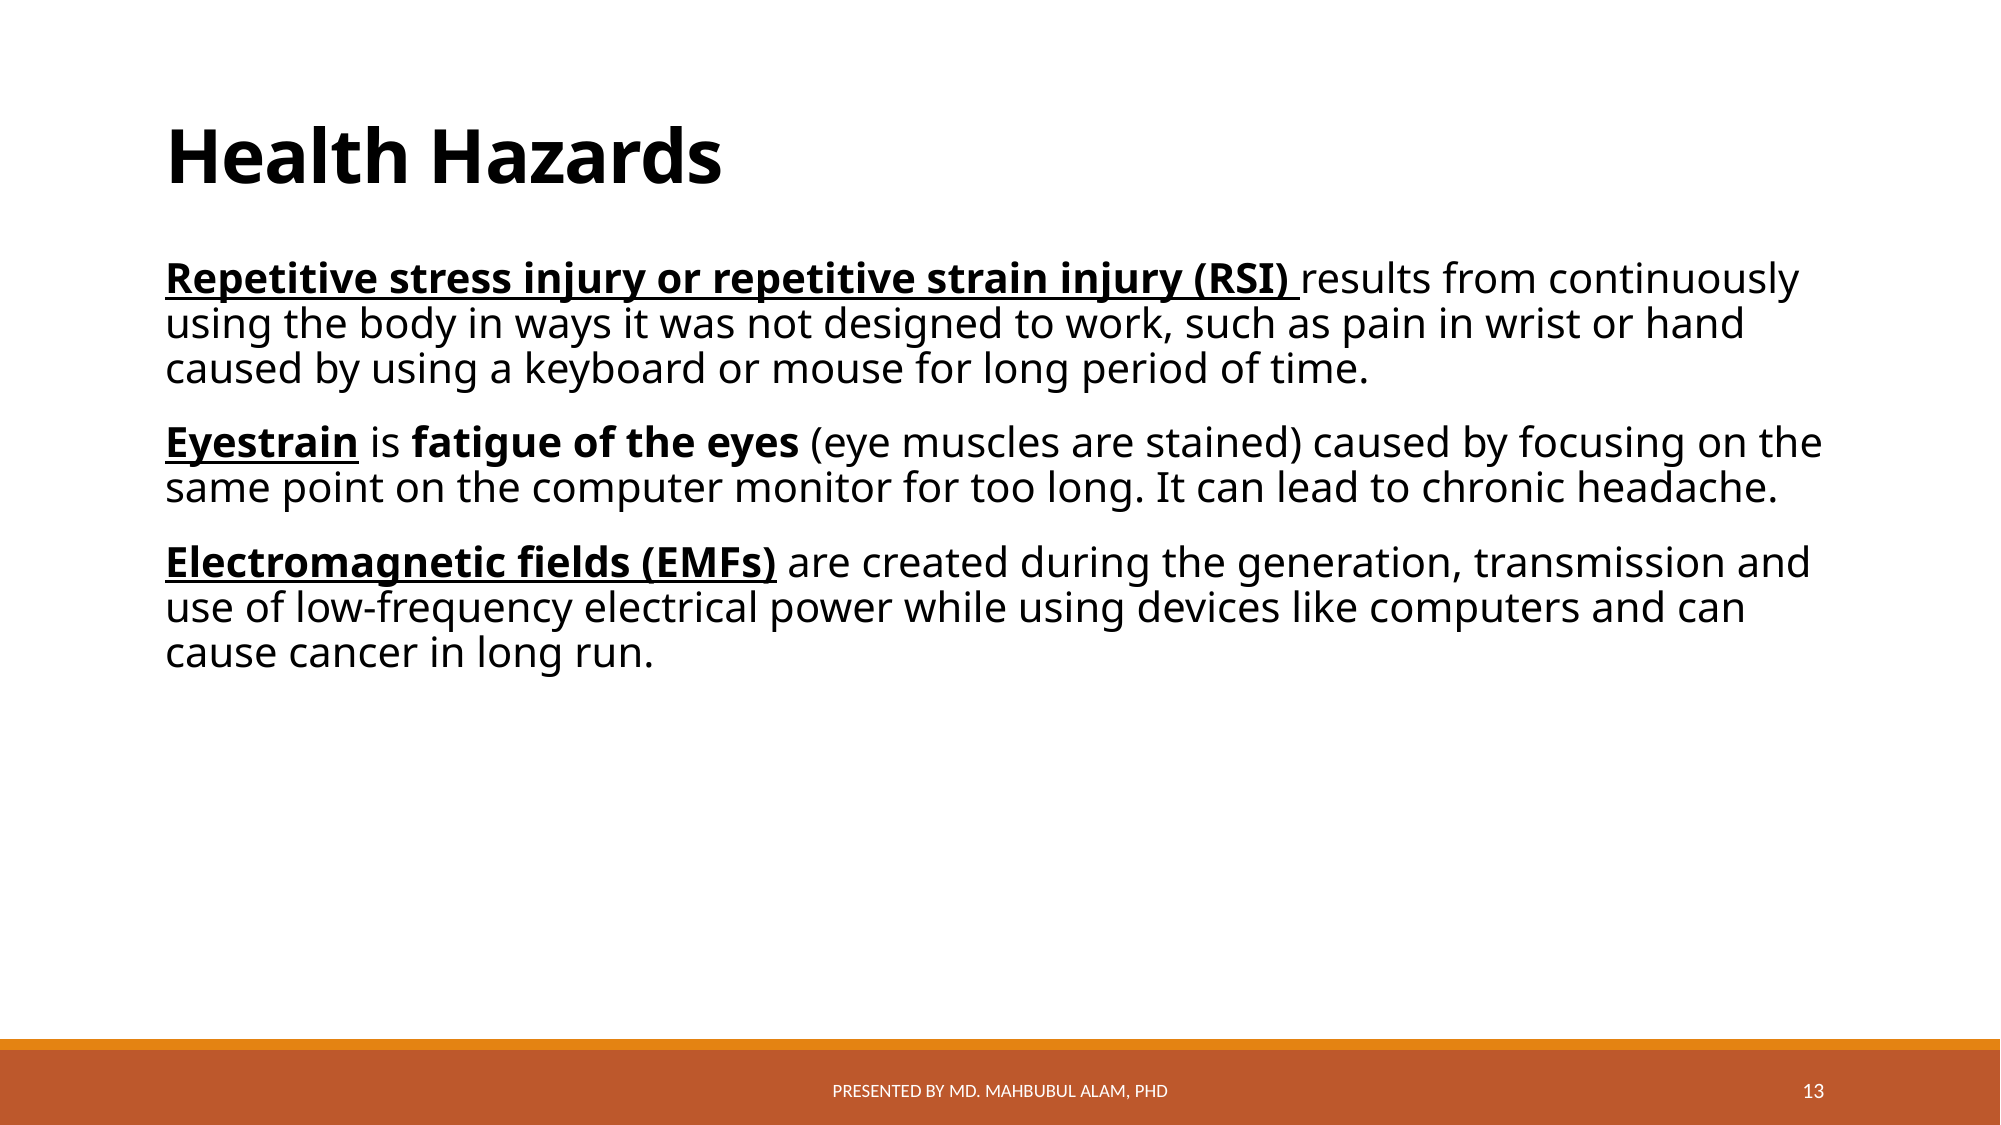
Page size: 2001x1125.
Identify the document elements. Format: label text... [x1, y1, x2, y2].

slide_number 13 [1624, 1059, 1840, 1120]
list Repetitive stress injury or repetitive strain injury (RSI) results from continuously using the body in ways it was not designed to work, such as pain in wrist or hand caused by using a keyboard or mouse for long period of time. Eyestrain is fatigue of the eyes (eye muscles are stained) caused by focusing on the same point on the computer monitor for too long. It can lead to chronic headache. Electromagnetic fields (EMFs) are created during the generation, transmission and use of low-frequency electrical power while using devices like computers and can cause cancer in long run. [150, 249, 1863, 963]
title Health Hazards [150, 87, 1830, 206]
footer Presented by Md. Mahbubul Alam, PhD [604, 1059, 1396, 1120]
